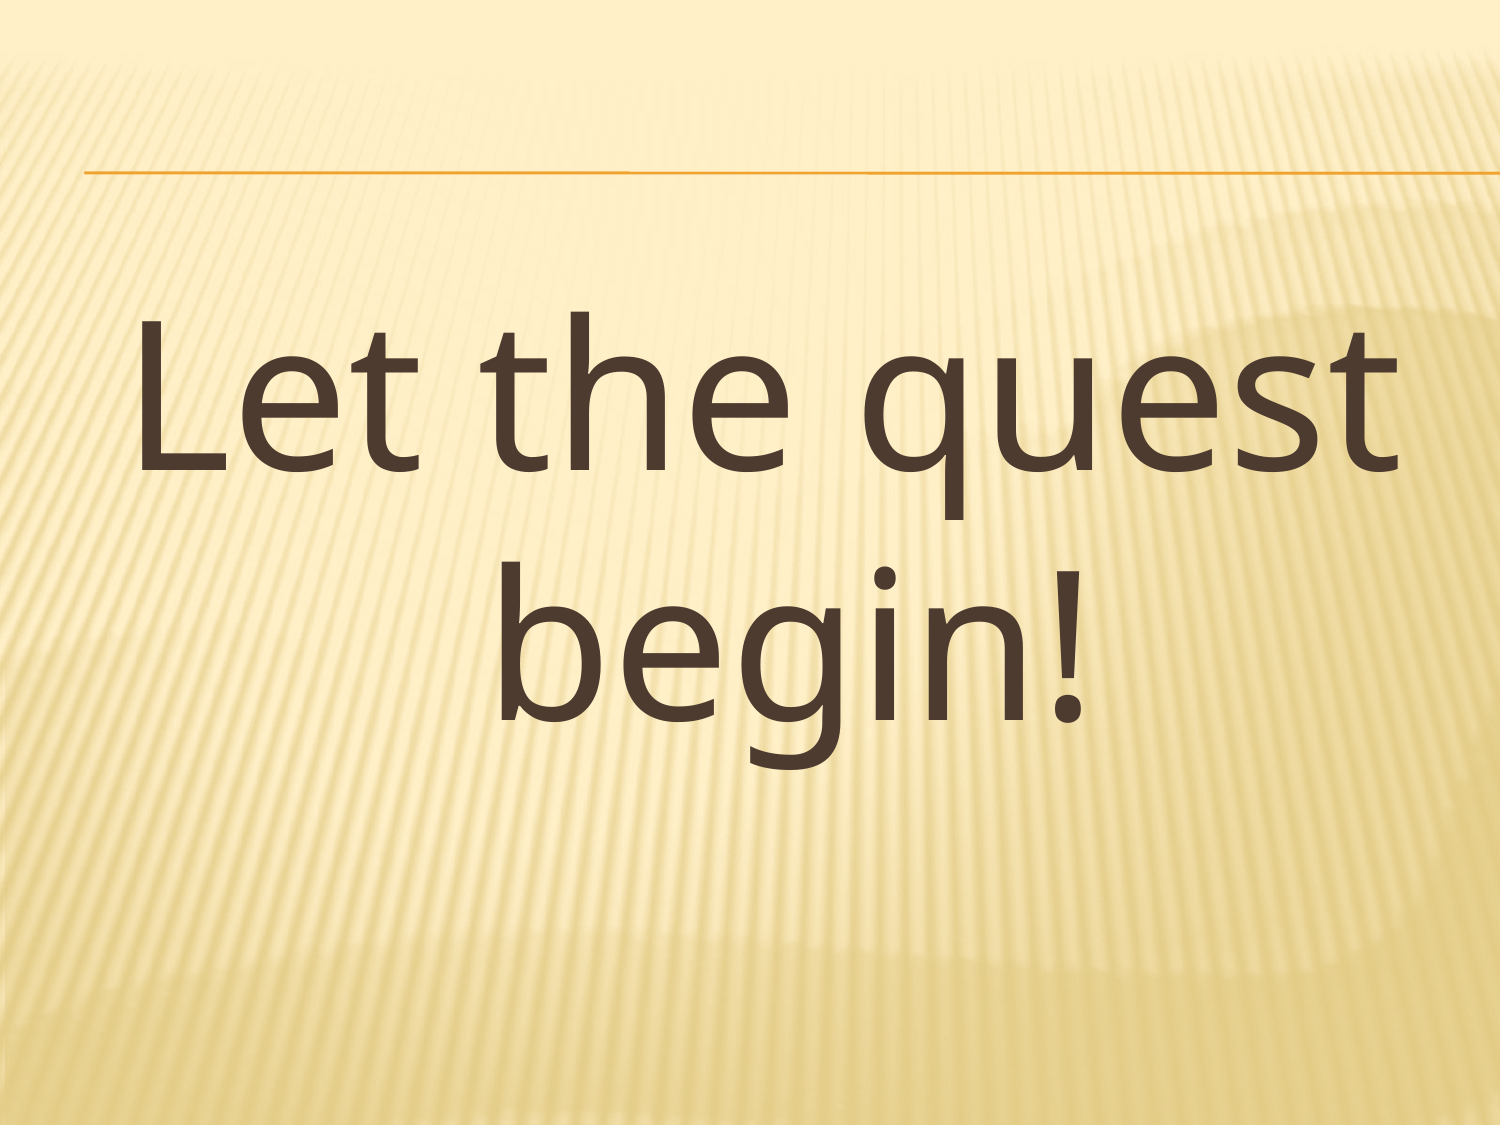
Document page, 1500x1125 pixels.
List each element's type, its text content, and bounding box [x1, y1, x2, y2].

list Let the quest begin! [50, 254, 1475, 998]
